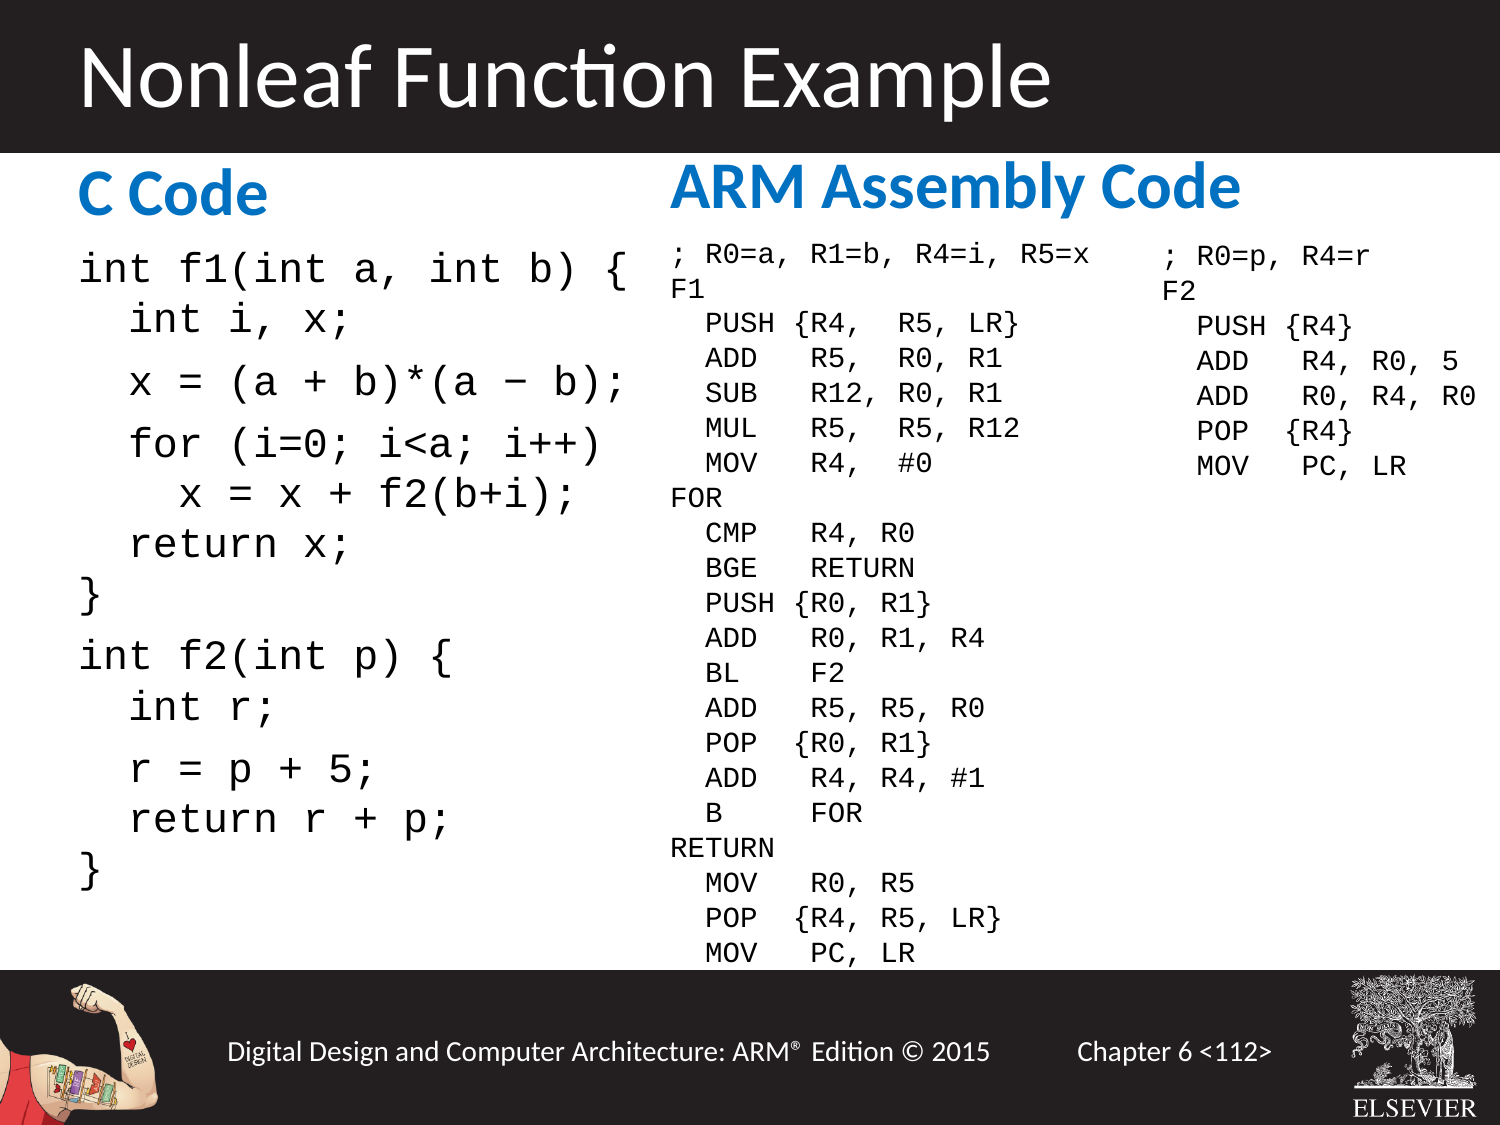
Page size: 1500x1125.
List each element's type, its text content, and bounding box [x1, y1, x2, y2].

picture [1350, 1079, 1477, 1117]
text_box C Code int f1(int a, int b) { int i, x; x = (a + b)*(a − b); for (i=0; i<a; i++) x = x + f2(b+i); return x; } int f2(int p) { int r; r = p + 5; return r + p; } [63, 140, 700, 991]
picture [0, 979, 163, 1125]
text_box Nonleaf Function Example [63, 8, 1488, 133]
text_box ARM Assembly Code ; R0=a, R1=b, R4=i, R5=x F1 PUSH {R4, R5, LR} ADD R5, R0, R1 SUB R12, R0, R1 MUL R5, R5, R12 MOV R4, #0 FOR CMP R4, R0 BGE RETURN PUSH {R0, R1} ADD R0, R1, R4 BL F2 ADD R5, R5, R0 POP {R0, R1} ADD R4, R4, #1 B FOR RETURN MOV R0, R5 POP {R4, R5, LR} MOV PC, LR [655, 134, 1292, 985]
text_box ; R0=p, R4=r F2 PUSH {R4} ADD R4, R0, 5 ADD R0, R4, R0 POP {R4} MOV PC, LR [1146, 229, 1500, 1079]
